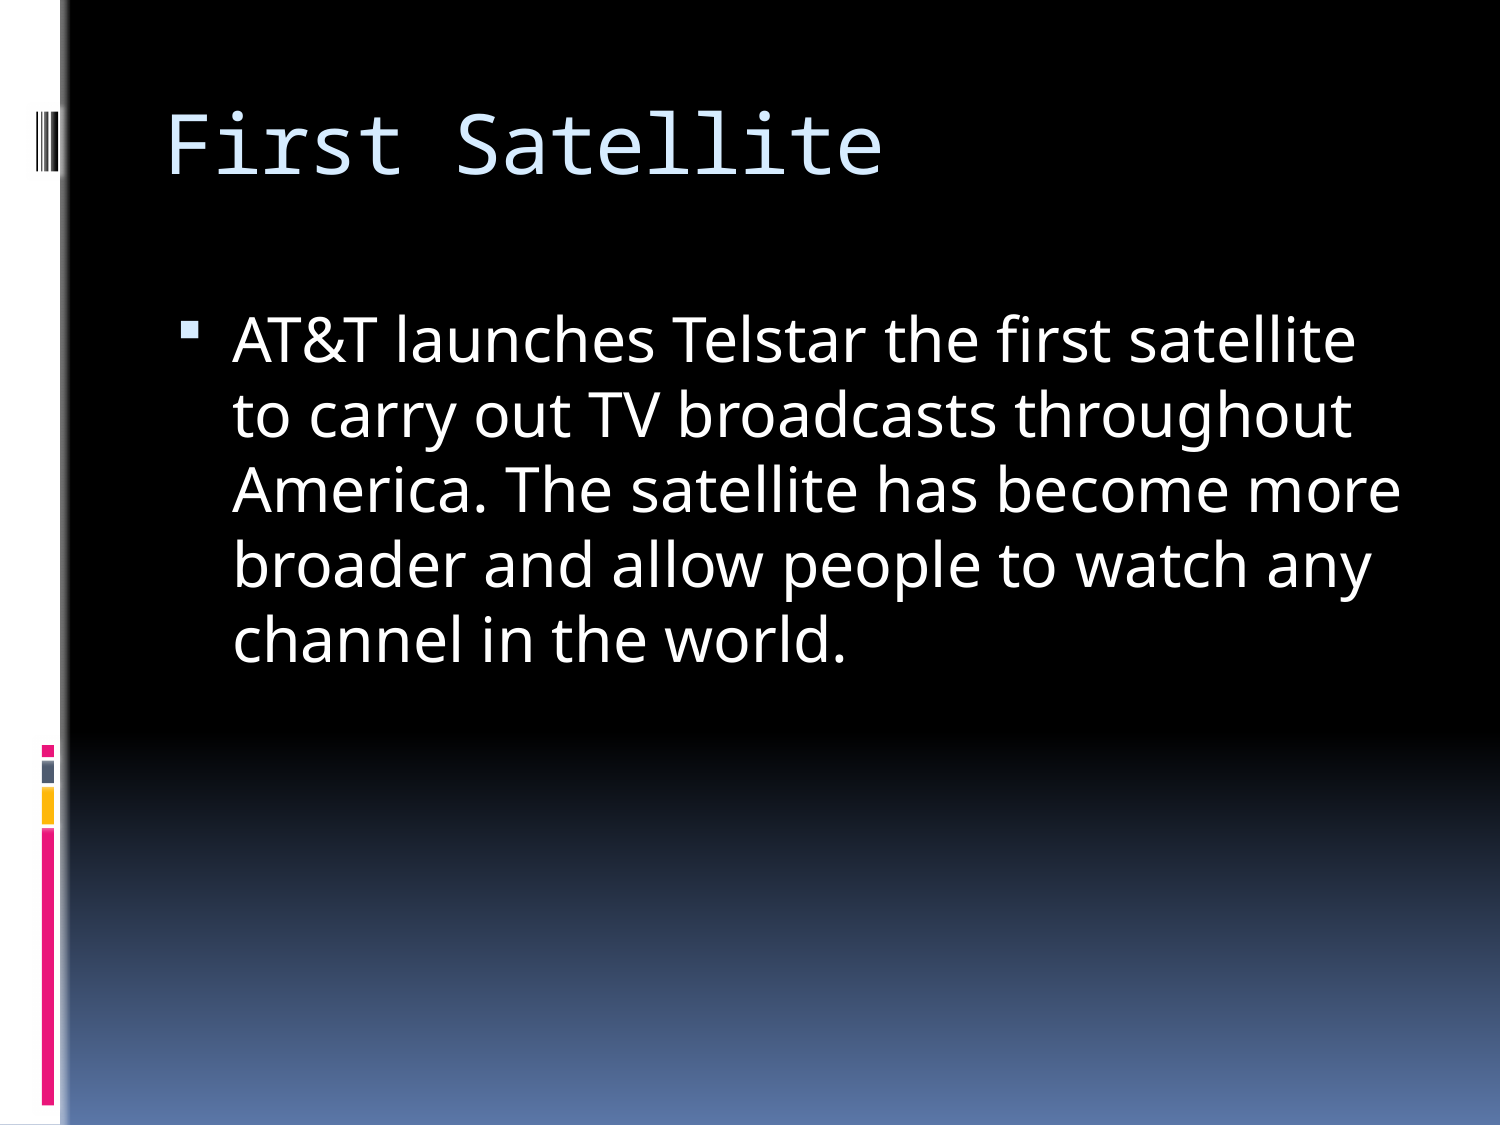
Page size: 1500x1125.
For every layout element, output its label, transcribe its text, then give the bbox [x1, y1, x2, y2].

list AT&T launches Telstar the first satellite to carry out TV broadcasts throughout America. The satellite has become more broader and allow people to watch any channel in the world. [150, 292, 1425, 1043]
title First Satellite [150, 83, 1425, 234]
